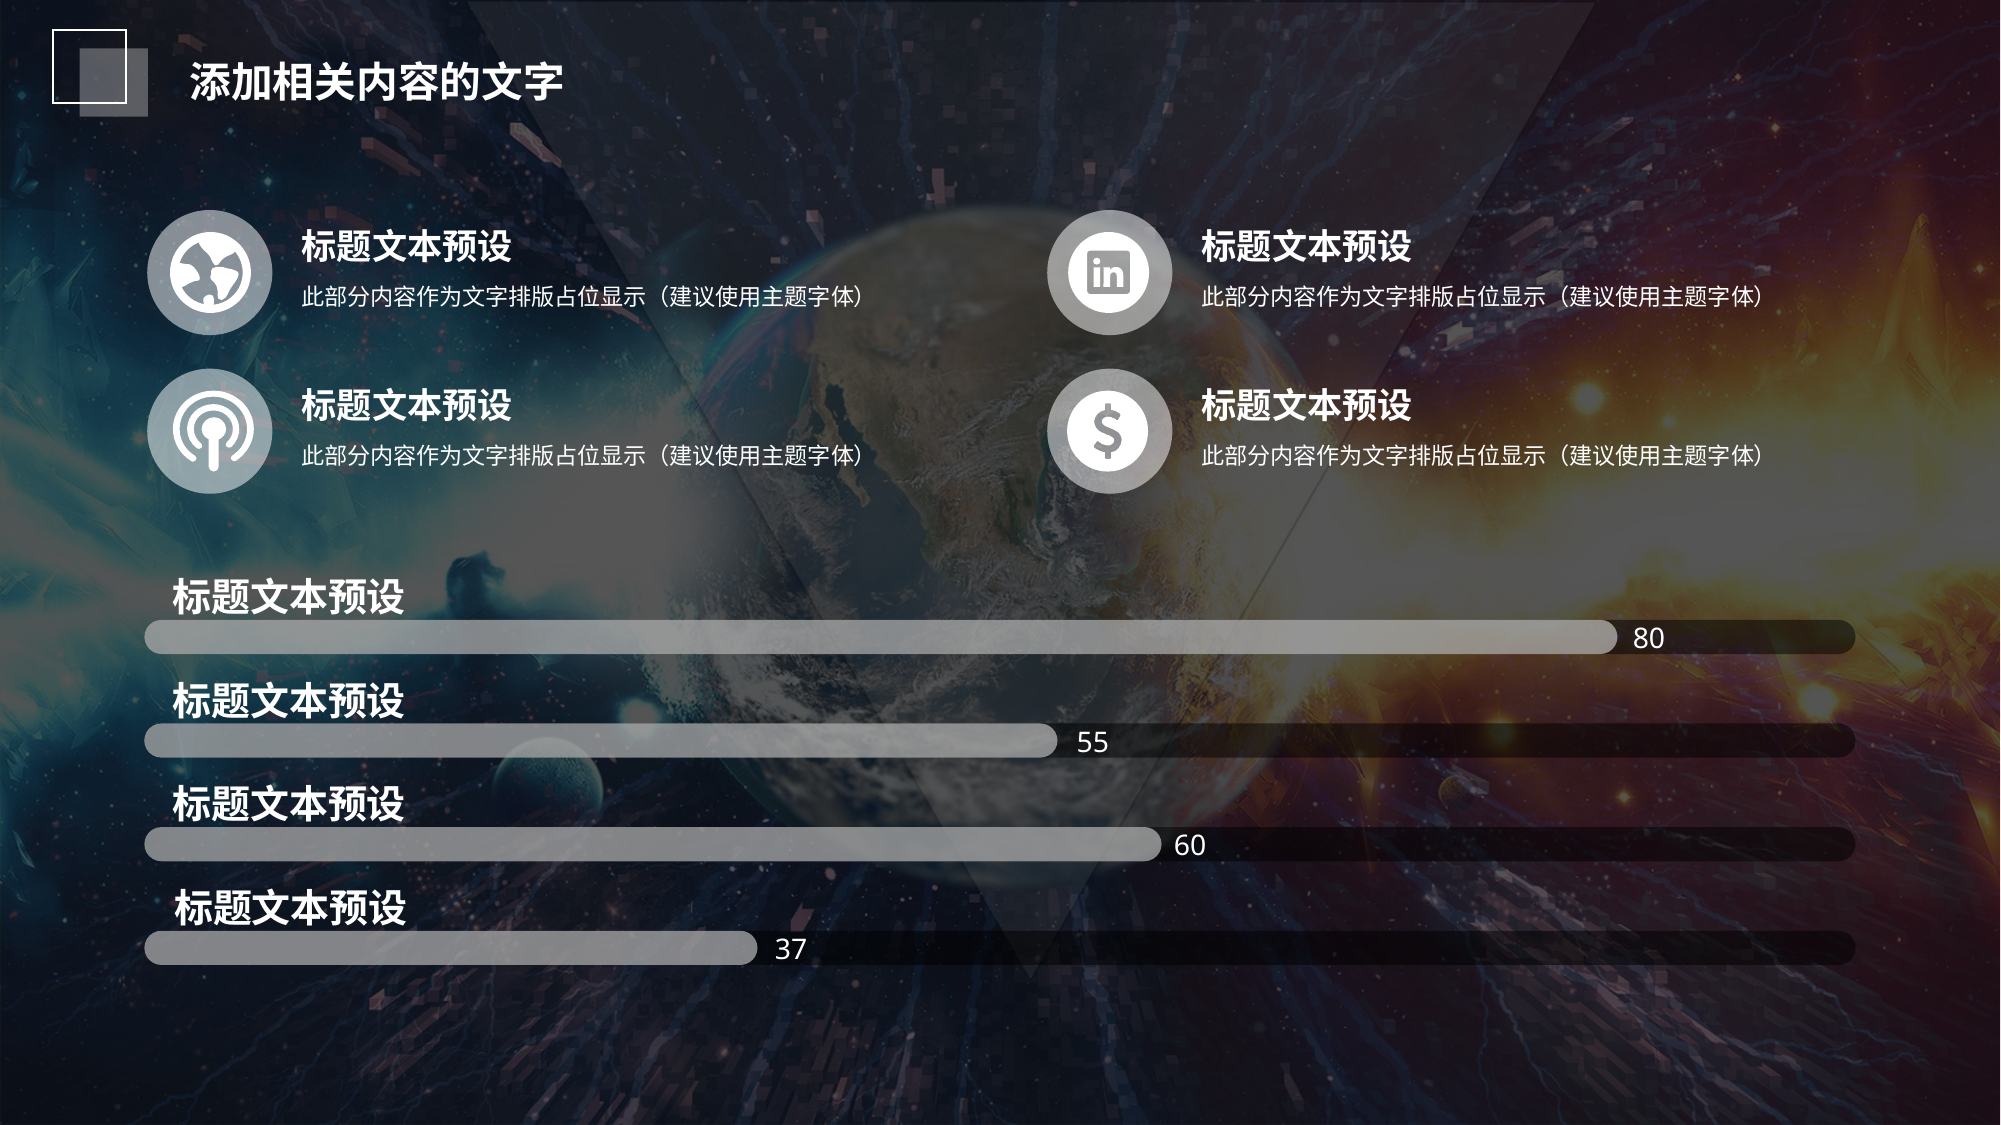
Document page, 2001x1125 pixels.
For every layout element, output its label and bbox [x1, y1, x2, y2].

text_box [301, 383, 972, 479]
text_box [1068, 232, 1150, 313]
text_box [144, 572, 1856, 965]
text_box [201, 417, 227, 472]
text_box [147, 210, 273, 336]
text_box [1047, 368, 1173, 494]
text_box [301, 224, 972, 321]
text_box [172, 390, 254, 462]
text_box [1067, 390, 1149, 472]
text_box [170, 232, 251, 313]
text_box [1201, 224, 1872, 321]
text_box [1047, 210, 1173, 336]
text_box [147, 368, 273, 494]
text_box [1201, 383, 1872, 479]
